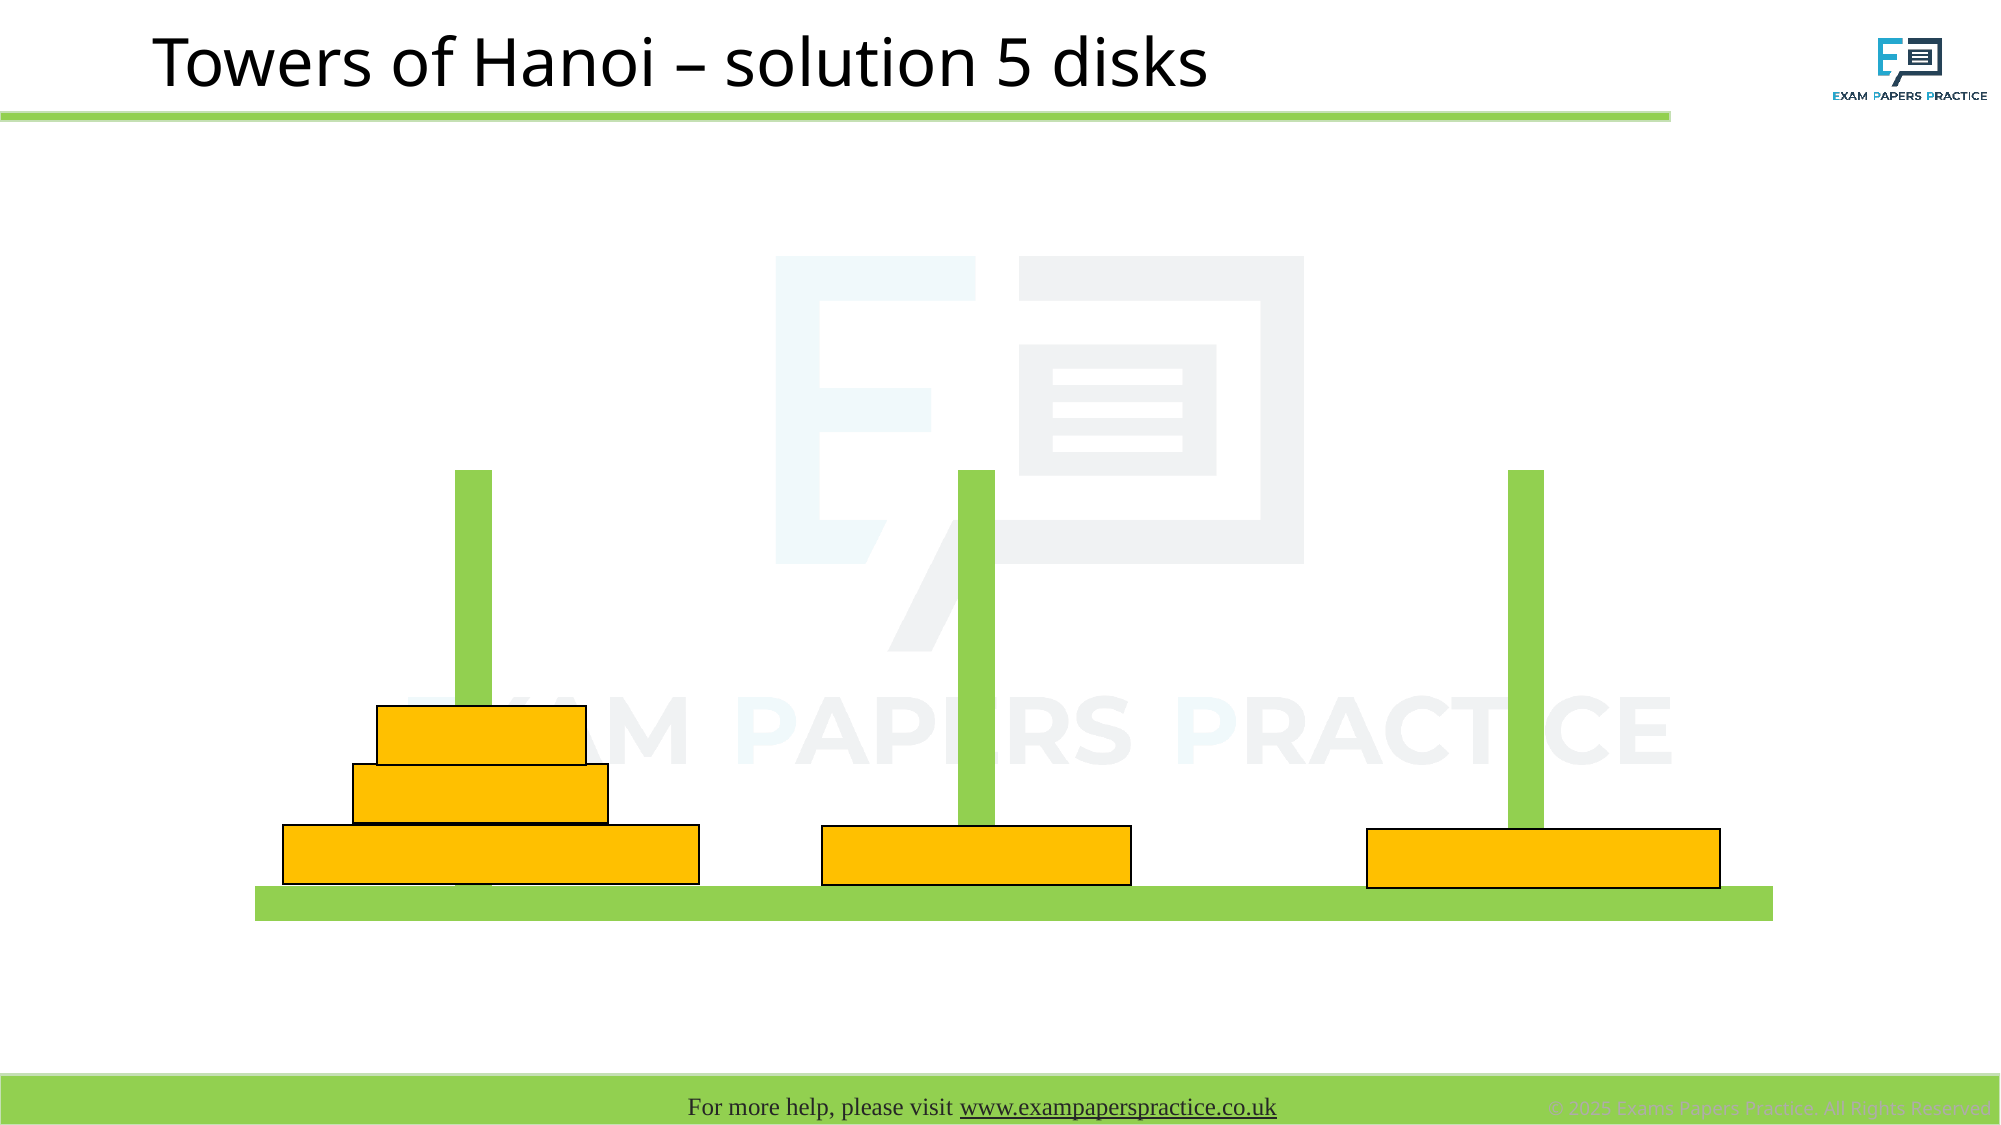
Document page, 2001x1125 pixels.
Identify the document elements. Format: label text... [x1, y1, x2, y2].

title Towers of Hanoi – solution 5 disks [137, 59, 1863, 70]
text_box [282, 824, 700, 885]
text_box [1508, 470, 1544, 828]
text_box [455, 470, 492, 705]
text_box [352, 763, 609, 824]
text_box [1366, 828, 1721, 889]
text_box [376, 705, 587, 766]
text_box [821, 825, 1132, 886]
text_box [255, 886, 1773, 921]
text_box [958, 470, 995, 825]
